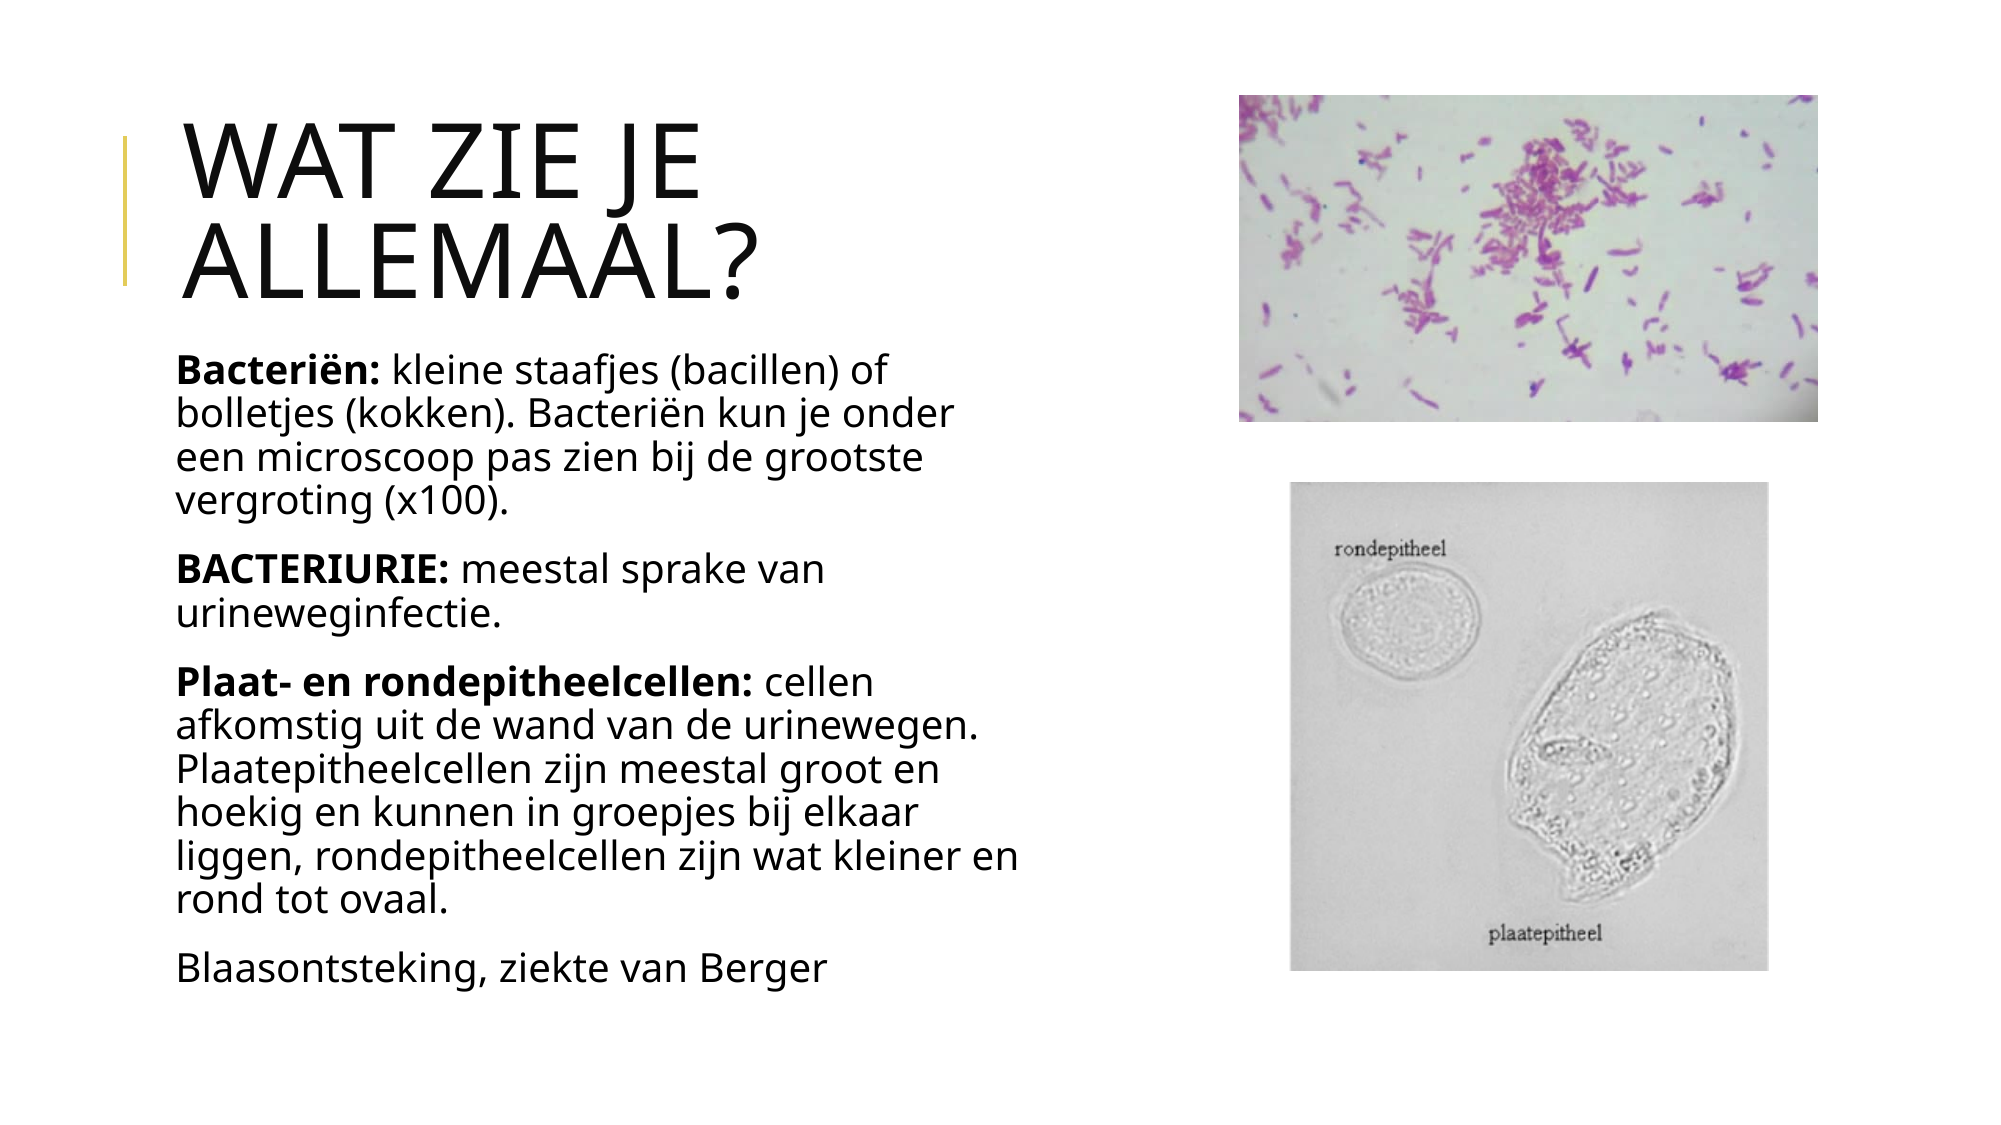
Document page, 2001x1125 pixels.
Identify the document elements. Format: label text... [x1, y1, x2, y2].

list Bacteriën: kleine staafjes (bacillen) of bolletjes (kokken). Bacteriën kun je onder een microscoop pas zien bij de grootste vergroting (x100). BACTERIURIE: meestal sprake van urineweginfectie. Plaat- en rondepitheelcellen: cellen afkomstig uit de wand van de urinewegen. Plaatepitheelcellen zijn meestal groot en hoekig en kunnen in groepjes bij elkaar liggen, rondepitheelcellen zijn wat kleiner en rond tot ovaal. Blaasontsteking, ziekte van Berger [168, 341, 1032, 1002]
title Wat zie je allemaal? [168, 96, 1174, 342]
picture [1288, 482, 1769, 971]
picture [1238, 95, 1818, 422]
